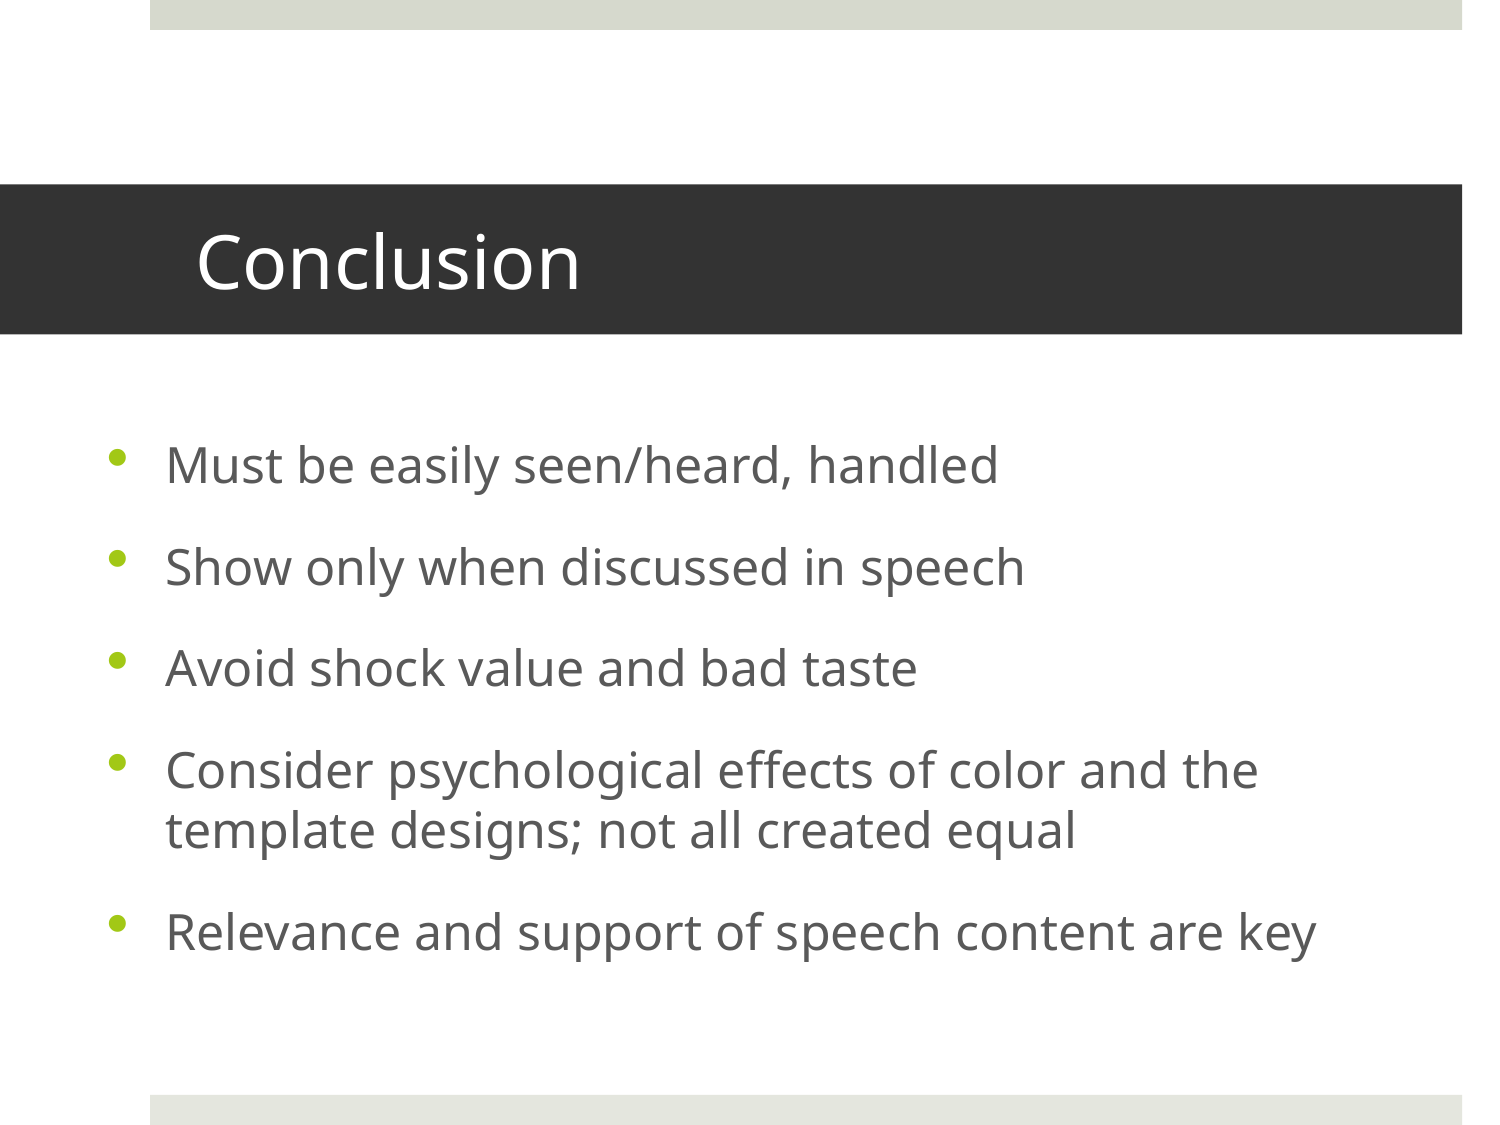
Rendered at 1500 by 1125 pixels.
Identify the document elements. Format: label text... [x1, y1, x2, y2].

title Conclusion [0, 184, 1463, 335]
list Must be easily seen/heard, handled Show only when discussed in speech Avoid shock value and bad taste Consider psychological effects of color and the template designs; not all created equal Relevance and support of speech content are key [94, 425, 1432, 1028]
